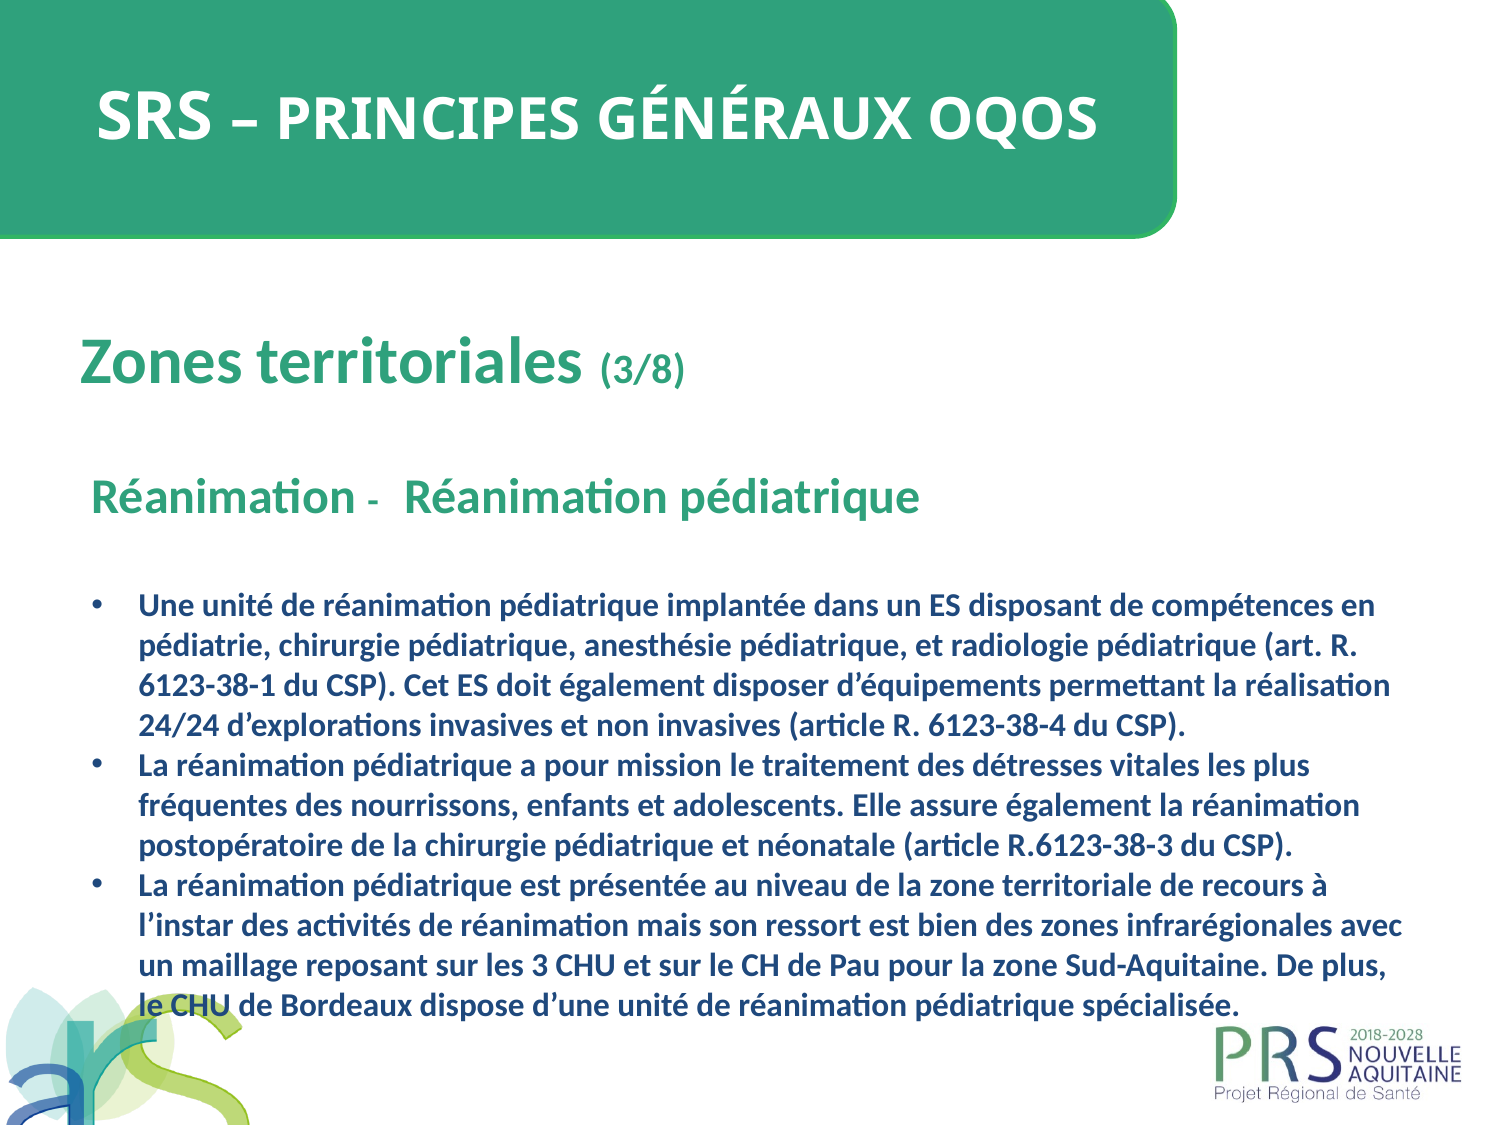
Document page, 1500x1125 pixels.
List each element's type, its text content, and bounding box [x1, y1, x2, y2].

picture [5, 987, 250, 1125]
text_box Réanimation - Réanimation pédiatrique Une unité de réanimation pédiatrique implantée dans un ES disposant de compétences en pédiatrie, chirurgie pédiatrique, anesthésie pédiatrique, et radiologie pédiatrique (art. R. 6123-38-1 du CSP). Cet ES doit également disposer d’équipements permettant la réalisation 24/24 d’explorations invasives et non invasives (article R. 6123-38-4 du CSP). La réanimation pédiatrique a pour mission le traitement des détresses vitales les plus fréquentes des nourrissons, enfants et adolescents. Elle assure également la réanimation postopératoire de la chirurgie pédiatrique et néonatale (article R.6123-38-3 du CSP). La réanimation pédiatrique est présentée au niveau de la zone territoriale de recours à l’instar des activités de réanimation mais son ressort est bien des zones infrarégionales avec un maillage reposant sur les 3 CHU et sur le CH de Pau pour la zone Sud-Aquitaine. De plus, le CHU de Bordeaux dispose d’une unité de réanimation pédiatrique spécialisée. [76, 456, 1436, 1060]
list Zones territoriales (3/8) [64, 239, 1447, 539]
picture [1210, 1023, 1466, 1103]
text_box SRS – Principes généraux OQOS [29, 19, 1415, 207]
text_box [0, 0, 1176, 239]
